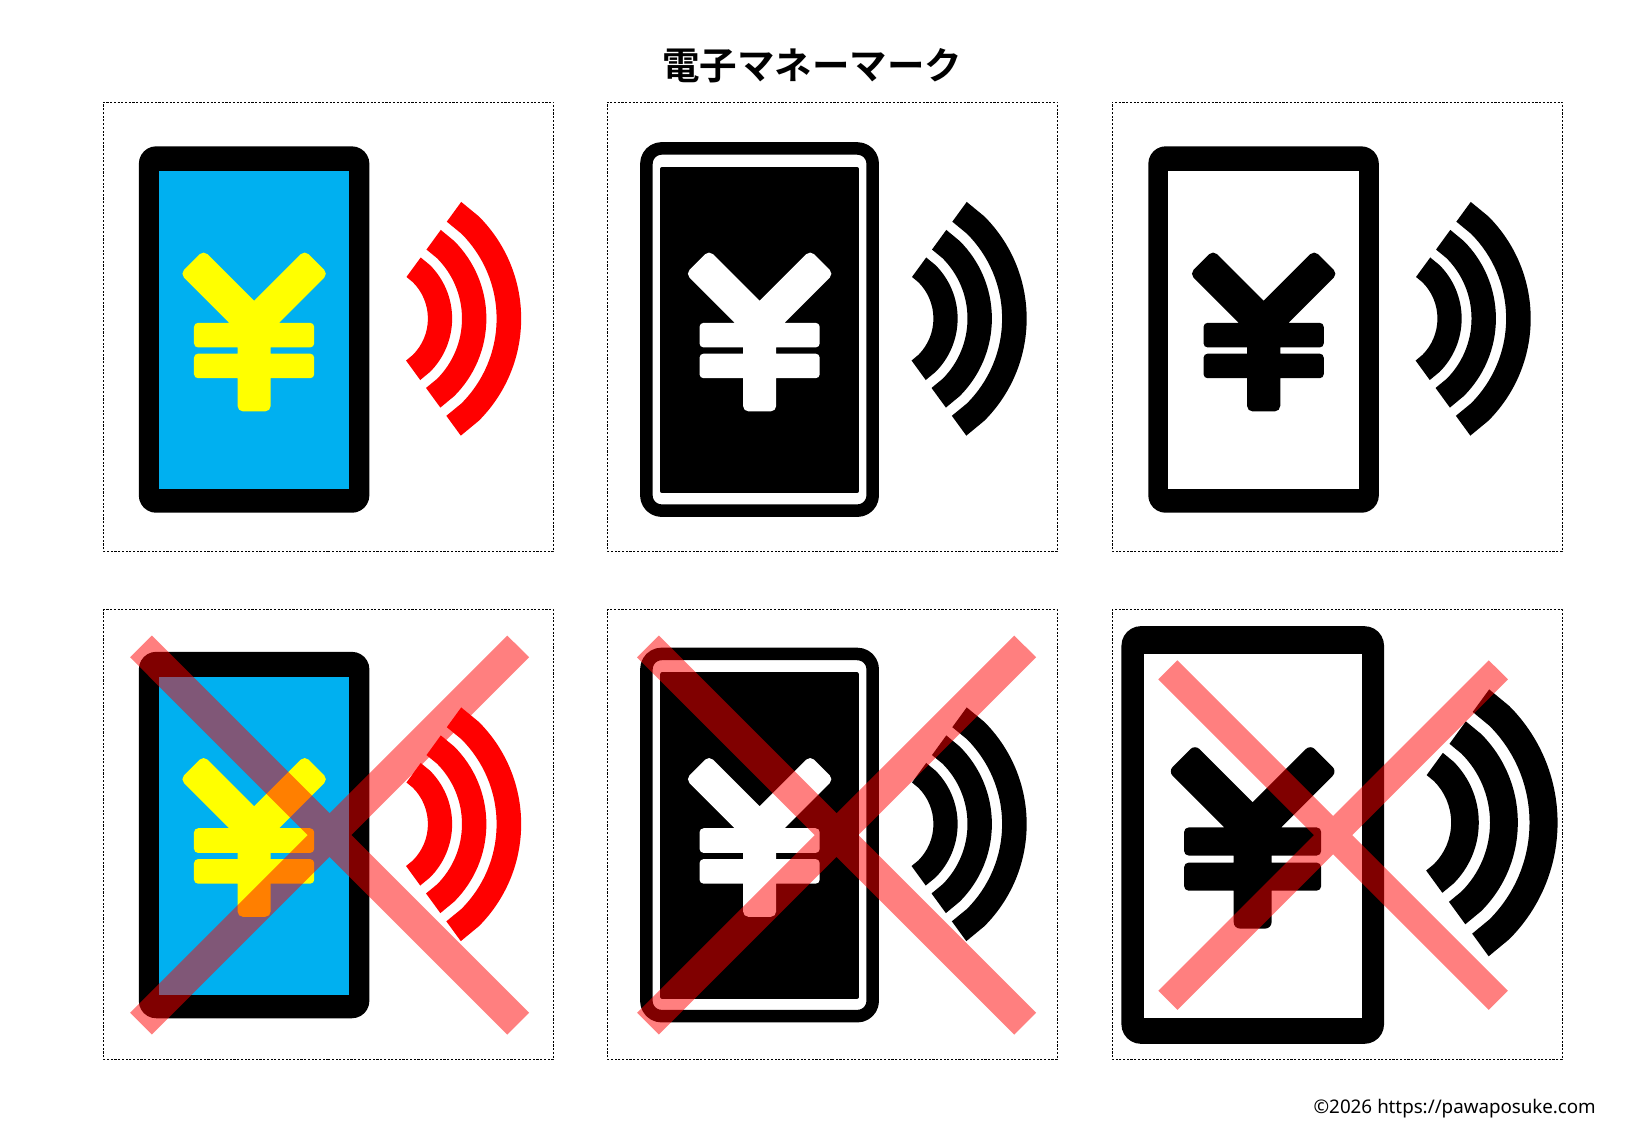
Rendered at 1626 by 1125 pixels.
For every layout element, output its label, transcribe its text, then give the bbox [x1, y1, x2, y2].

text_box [1150, 148, 1531, 511]
text_box 電子マネーマーク [647, 34, 978, 95]
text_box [129, 635, 530, 1035]
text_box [646, 148, 1027, 511]
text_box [1123, 628, 1558, 1042]
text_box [140, 148, 522, 511]
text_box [636, 635, 1037, 1035]
